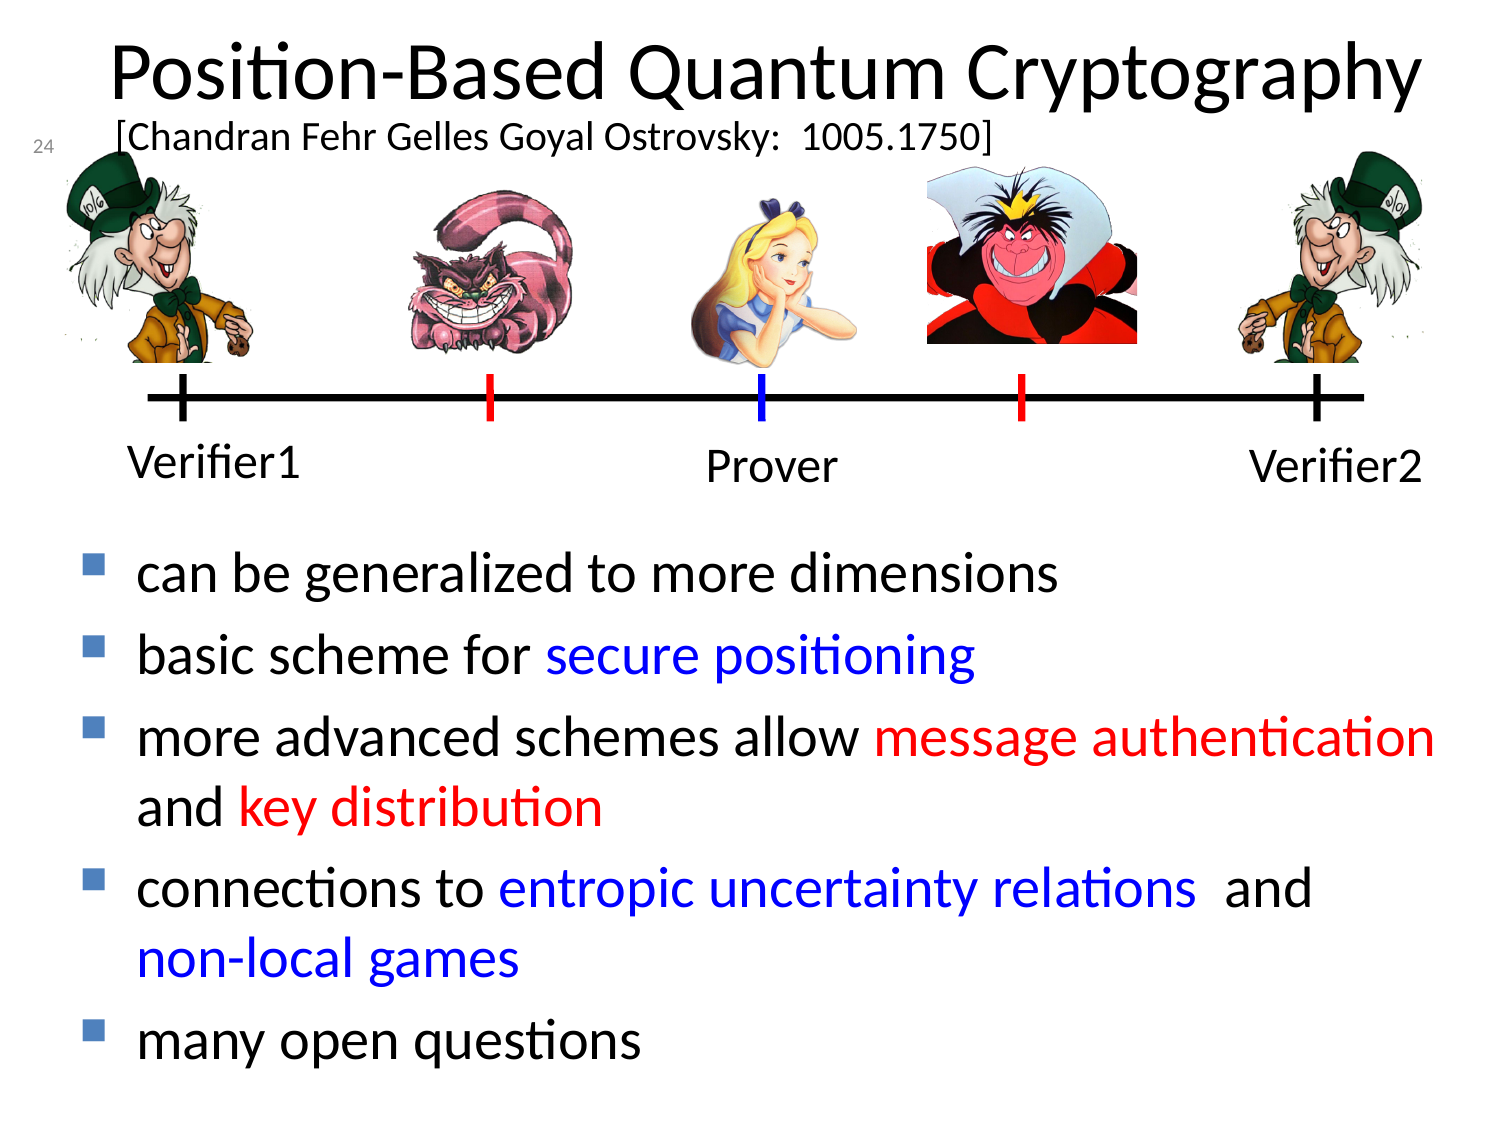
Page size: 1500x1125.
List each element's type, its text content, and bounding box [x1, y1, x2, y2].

text_box Verifier1 [112, 420, 337, 496]
picture [64, 149, 254, 363]
text_box Prover [690, 425, 916, 501]
picture [926, 165, 1138, 345]
picture [407, 189, 573, 355]
text_box Verifier2 [1234, 425, 1459, 501]
text_box can be generalized to more dimensions basic scheme for secure positioning more advanced schemes allow message authentication and key distribution connections to entropic uncertainty relations and non-local games many open questions [64, 527, 1459, 1125]
picture [1236, 149, 1424, 363]
picture [690, 198, 857, 368]
text_box [Chandran Fehr Gelles Goyal Ostrovsky: 1005.1750] [100, 101, 1424, 161]
title Position-Based Quantum Cryptography [94, 8, 1471, 149]
